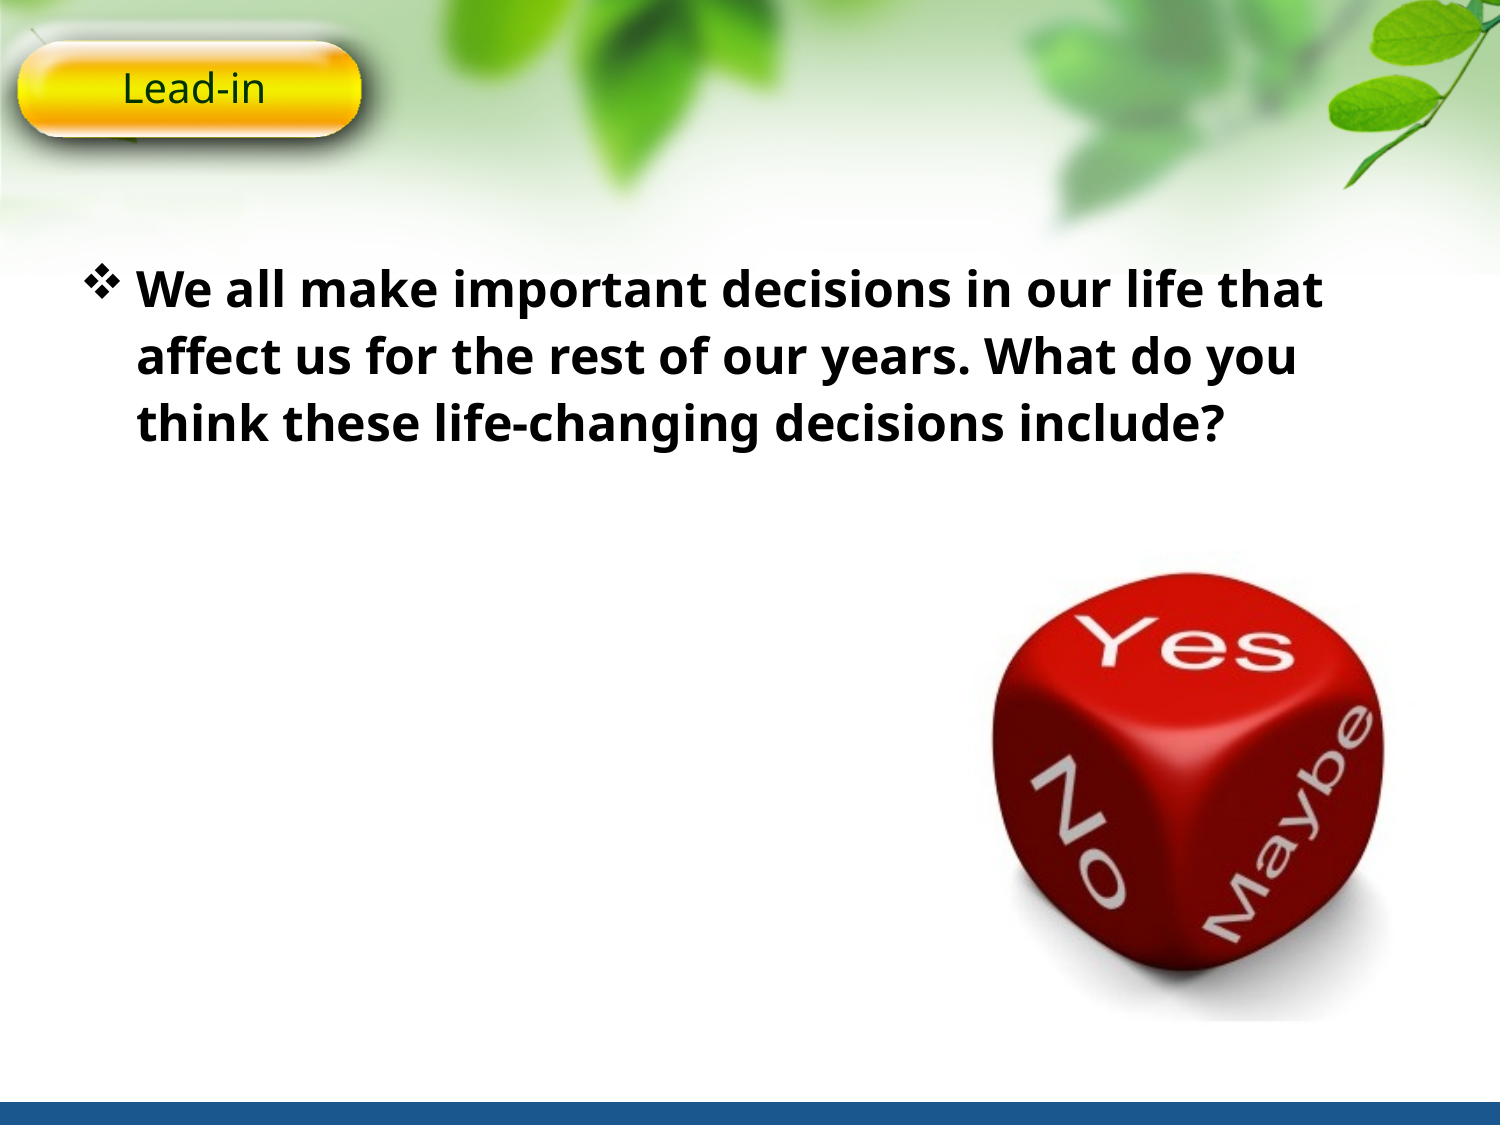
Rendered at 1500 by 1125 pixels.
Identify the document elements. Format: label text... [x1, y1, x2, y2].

picture [938, 550, 1439, 1035]
list We all make important decisions in our life that affect us for the rest of our years. What do you think these life-changing decisions include? [64, 243, 1441, 1082]
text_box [0, 0, 420, 177]
picture [0, 0, 1500, 275]
